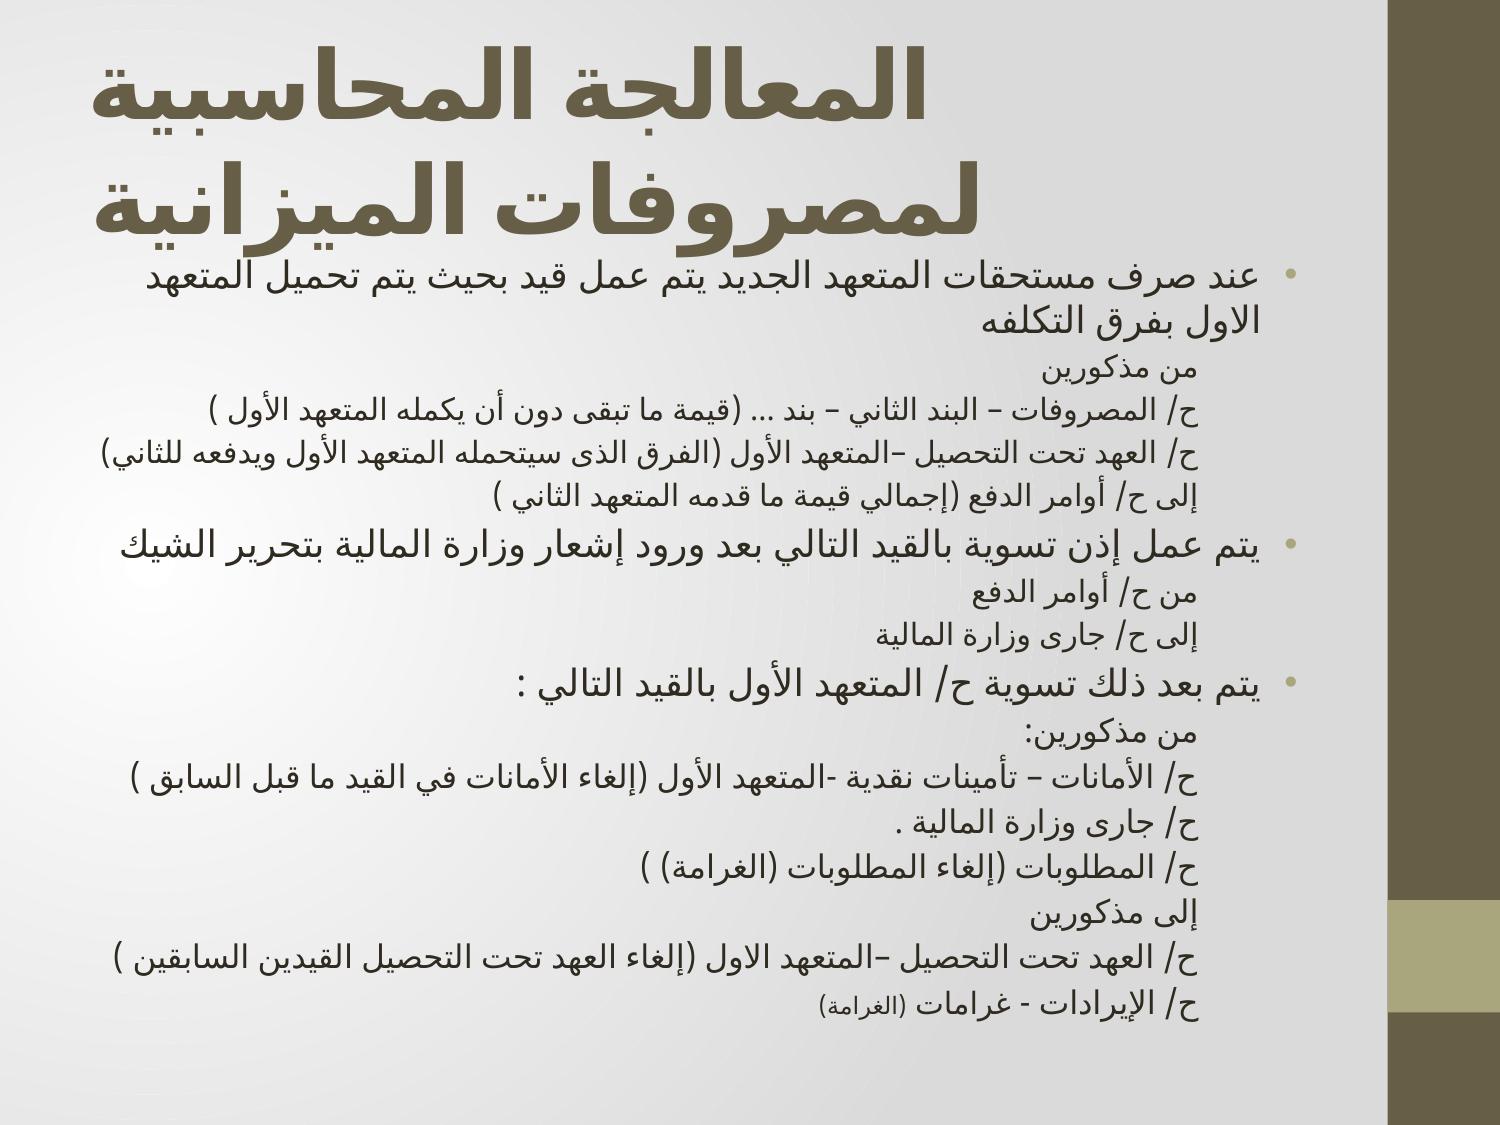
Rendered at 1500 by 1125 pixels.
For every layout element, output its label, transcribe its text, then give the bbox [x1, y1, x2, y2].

title المعالجة المحاسبية لمصروفات الميزانية [75, 45, 1325, 233]
list عند صرف مستحقات المتعهد الجديد يتم عمل قيد بحيث يتم تحميل المتعهد الاول بفرق التكلفه من مذكورين ح/ المصروفات – البند الثاني – بند ... (قيمة ما تبقى دون أن يكمله المتعهد الأول ) ح/ العهد تحت التحصيل –المتعهد الأول (الفرق الذى سيتحمله المتعهد الأول ويدفعه للثاني) إلى ح/ أوامر الدفع (إجمالي قيمة ما قدمه المتعهد الثاني ) يتم عمل إذن تسوية بالقيد التالي بعد ورود إشعار وزارة المالية بتحرير الشيك من ح/ أوامر الدفع إلى ح/ جارى وزارة المالية يتم بعد ذلك تسوية ح/ المتعهد الأول بالقيد التالي : من مذكورين: ح/ الأمانات – تأمينات نقدية -المتعهد الأول (إلغاء الأمانات في القيد ما قبل السابق ) ح/ جارى وزارة المالية . ح/ المطلوبات (إلغاء المطلوبات (الغرامة) ) إلى مذكورين ح/ العهد تحت التحصيل –المتعهد الاول (إلغاء العهد تحت التحصيل القيدين السابقين ) ح/ الإيرادات - غرامات (الغرامة) [76, 243, 1327, 1074]
